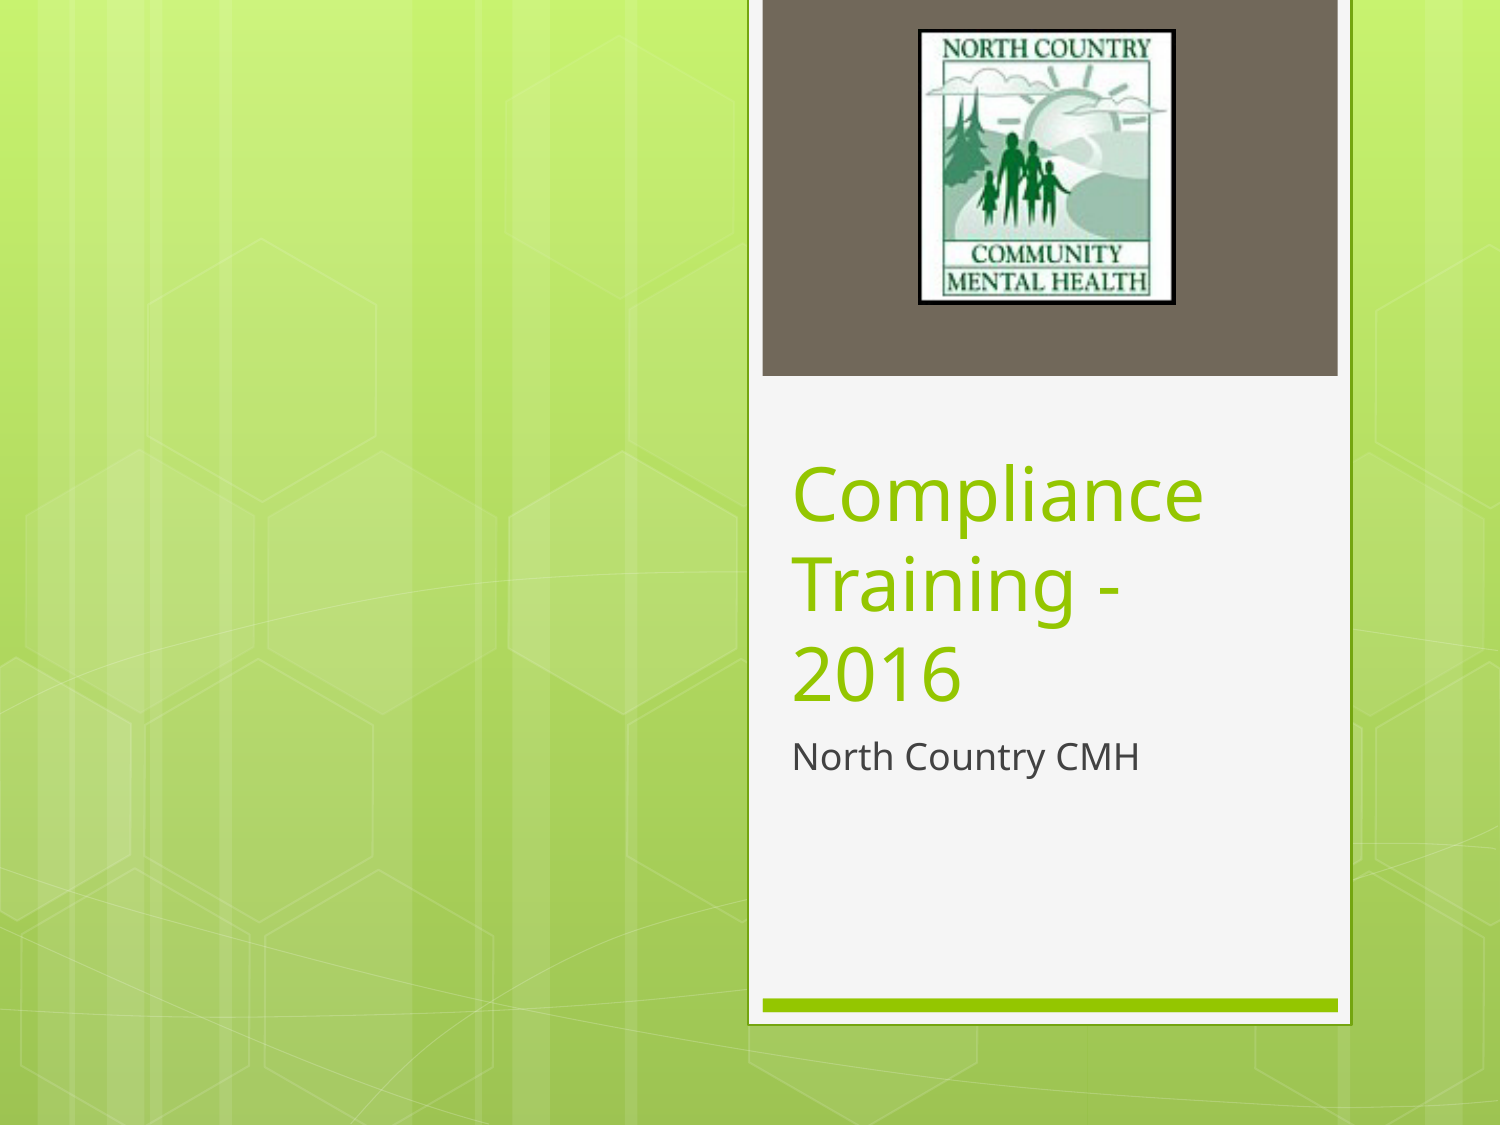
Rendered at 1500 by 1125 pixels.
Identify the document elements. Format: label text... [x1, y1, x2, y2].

title Compliance Training - 2016 [776, 444, 1320, 724]
subtitle North Country CMH [776, 725, 1320, 933]
picture [918, 29, 1176, 305]
